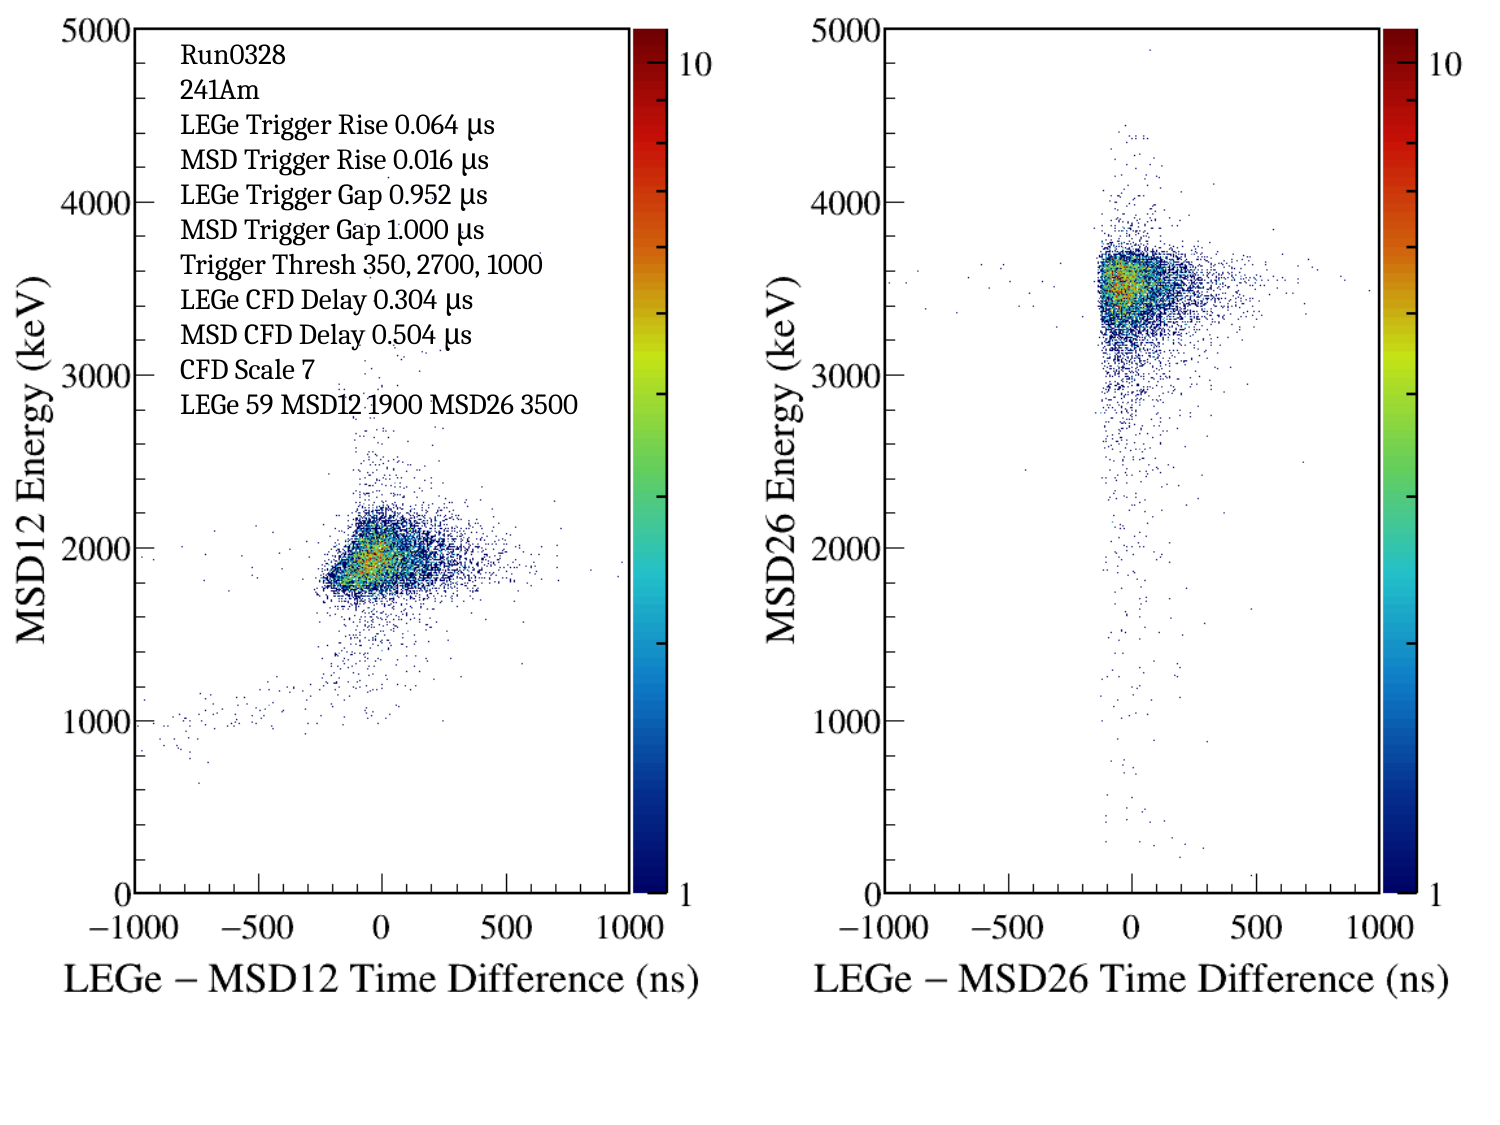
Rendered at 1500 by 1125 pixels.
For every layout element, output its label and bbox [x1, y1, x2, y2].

picture [0, 0, 1500, 1005]
